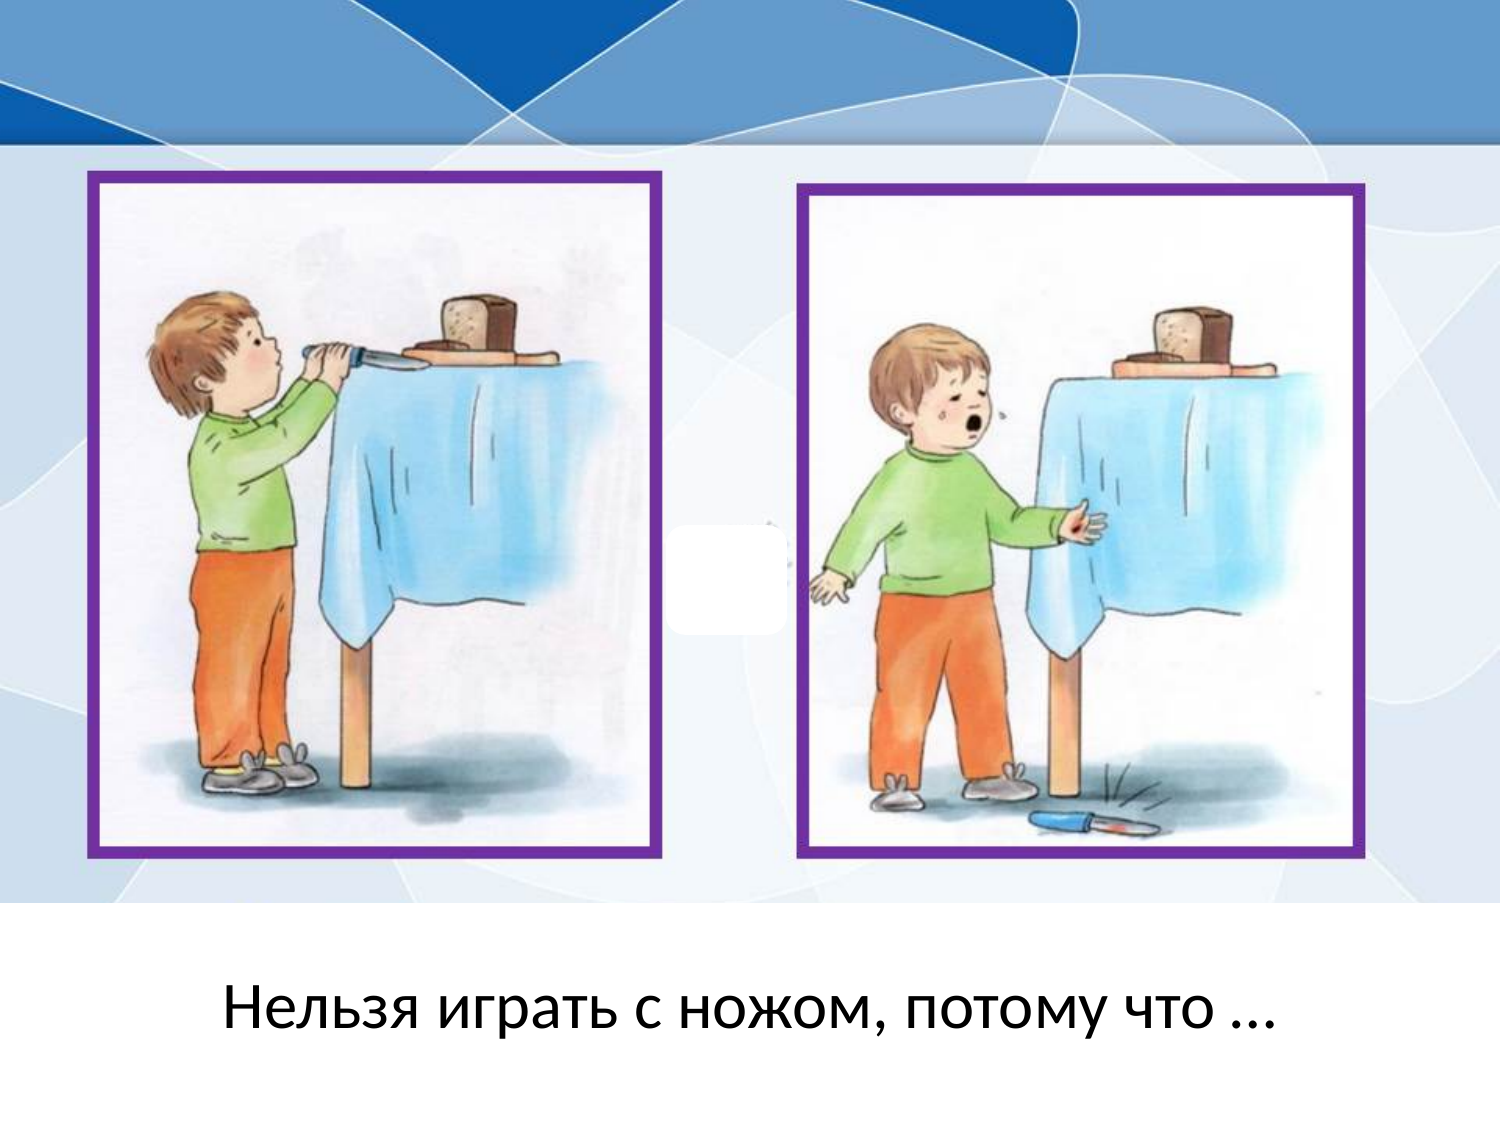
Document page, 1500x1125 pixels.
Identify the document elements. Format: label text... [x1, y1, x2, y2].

picture [0, 0, 1500, 903]
title Нельзя играть с ножом, потому что … [75, 937, 1425, 1067]
